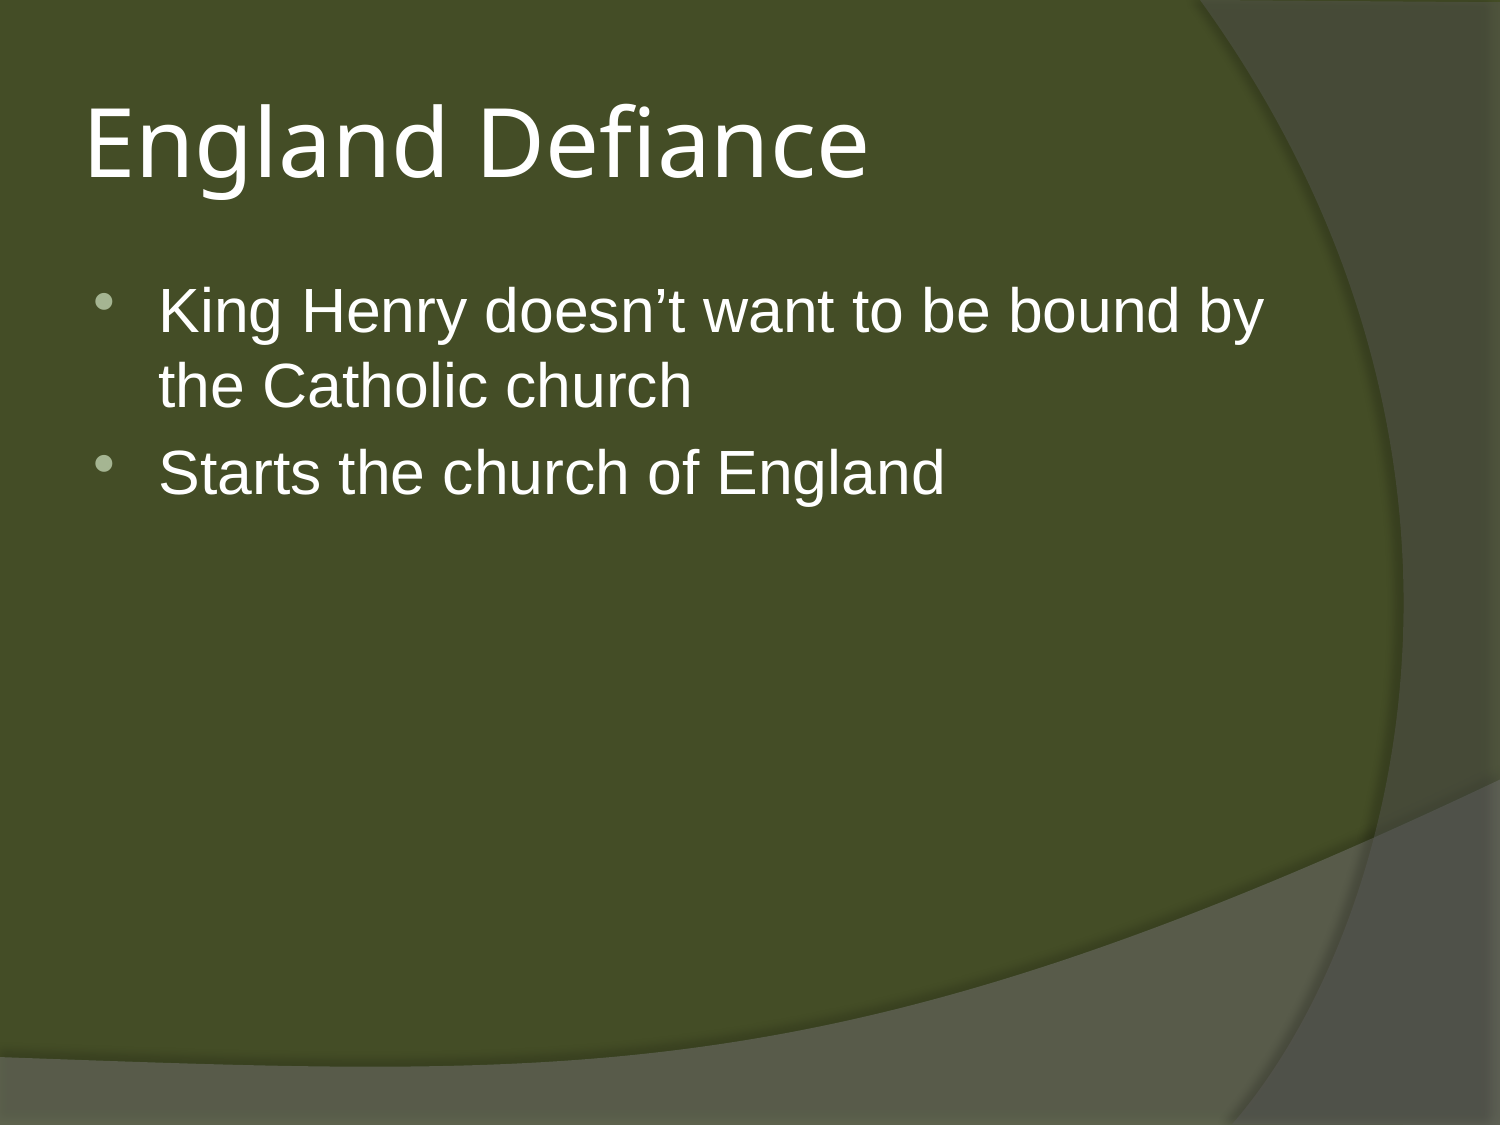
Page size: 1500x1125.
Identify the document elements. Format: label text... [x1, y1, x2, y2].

list King Henry doesn’t want to be bound by the Catholic church Starts the church of England [75, 262, 1300, 1005]
title England Defiance [75, 45, 1300, 233]
